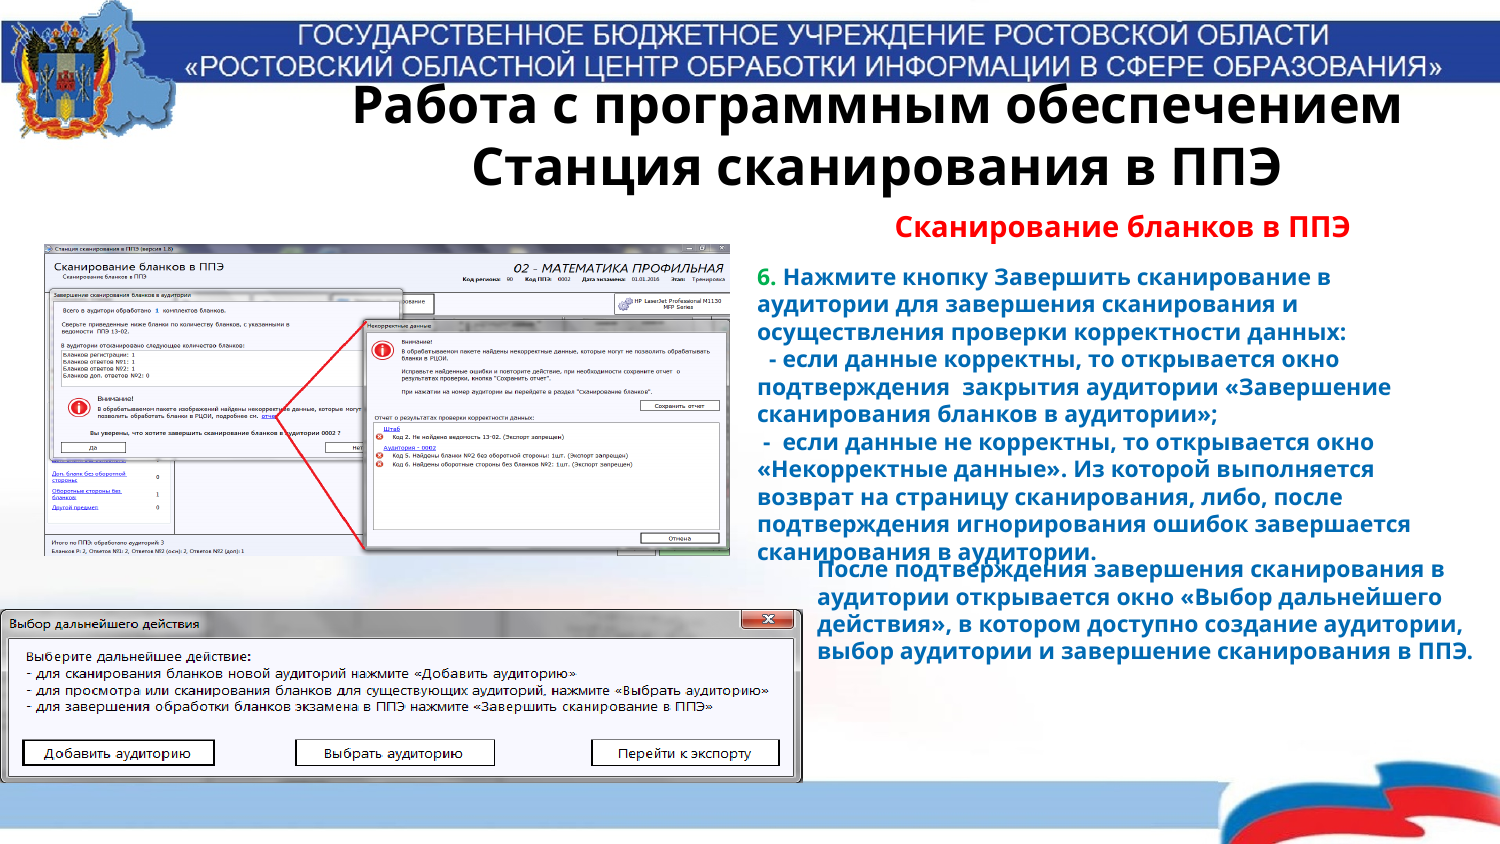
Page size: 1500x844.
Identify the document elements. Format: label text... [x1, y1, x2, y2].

text_box 6. Нажмите кнопку Завершить сканирование в аудитории для завершения сканирования и осуществления проверки корректности данных: - если данные корректны, то открывается окно подтверждения закрытия аудитории «Завершение сканирования бланков в аудитории»; - если данные не корректны, то открывается окно «Некорректные данные». Из которой выполняется возврат на страницу сканирования, либо, после подтверждения игнорирования ошибок завершается сканирования в аудитории. [749, 258, 1442, 569]
picture [0, 0, 1500, 844]
text_box Сканирование бланков в ППЭ [886, 203, 1499, 247]
text_box Работа с программным обеспечением Станция сканирования в ППЭ [304, 82, 1451, 186]
text_box После подтверждения завершения сканирования в аудитории открывается окно «Выбор дальнейшего действия», в котором доступно создание аудитории, выбор аудитории и завершение сканирования в ППЭ. [809, 550, 1500, 669]
